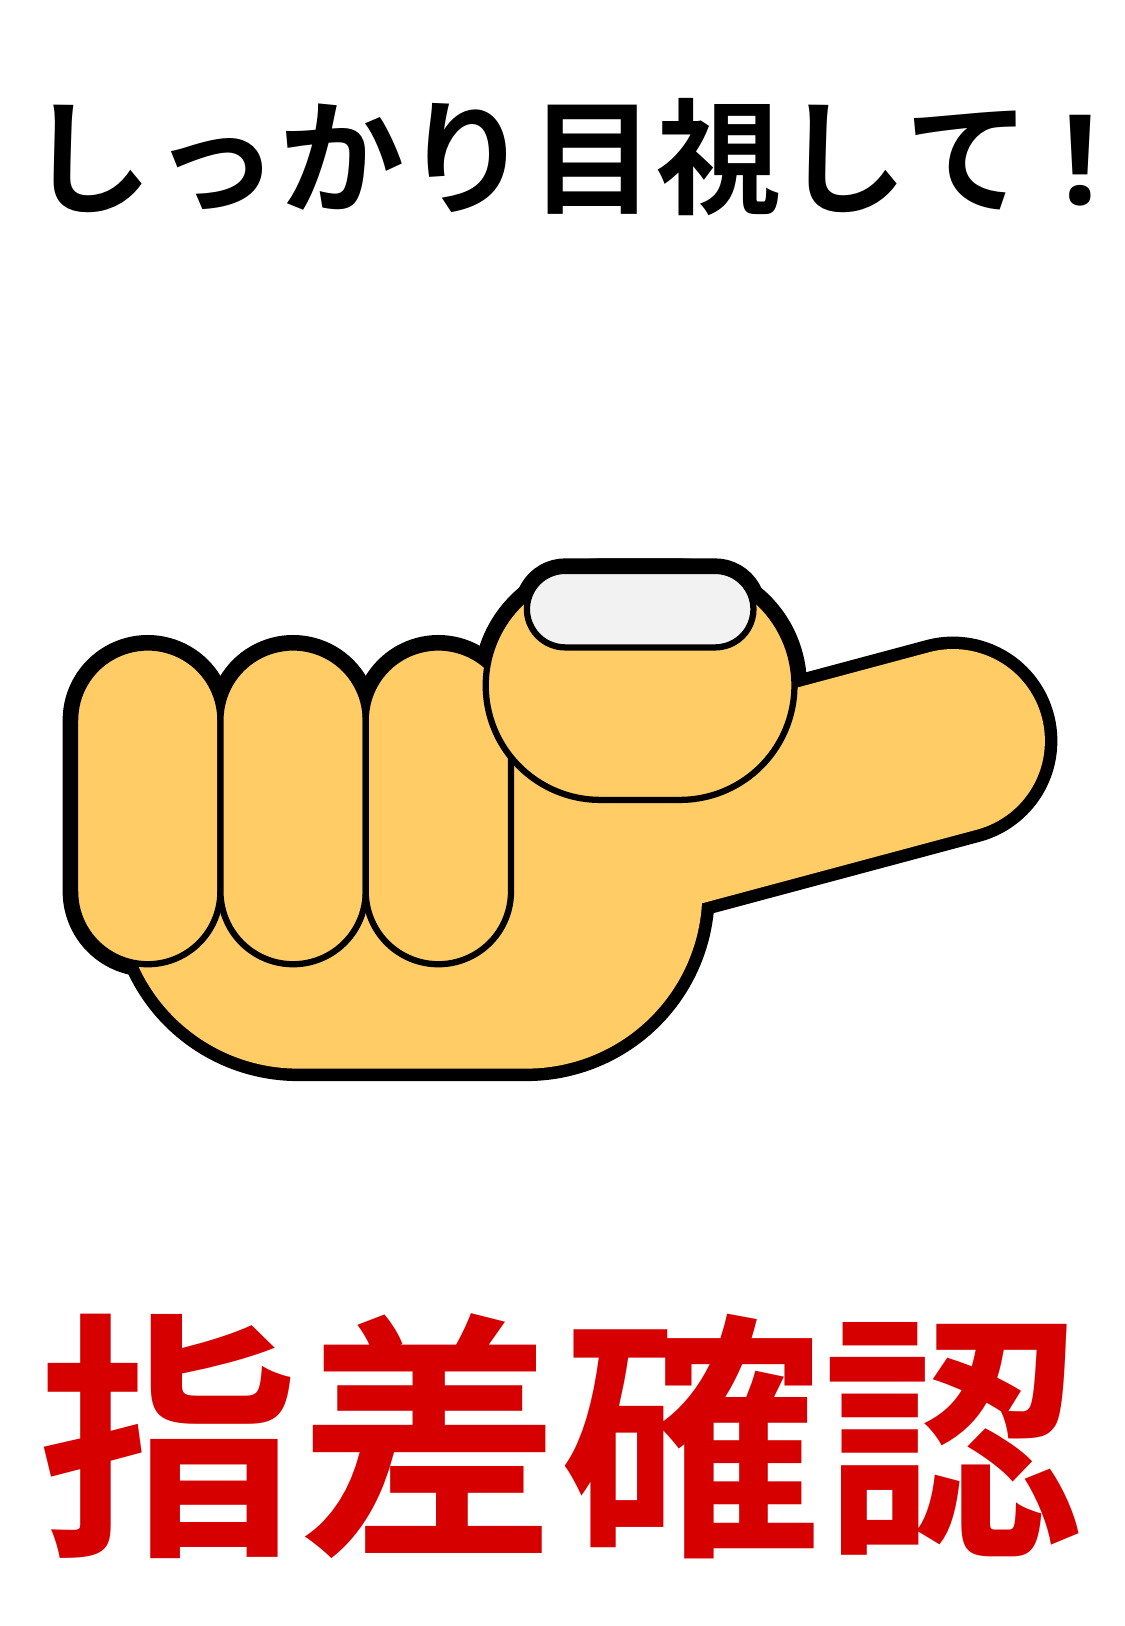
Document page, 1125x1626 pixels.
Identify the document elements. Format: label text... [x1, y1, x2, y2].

text_box しっかり目視して! [0, 71, 1125, 237]
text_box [74, 570, 1050, 1069]
text_box 指差確認 [23, 1267, 1104, 1595]
